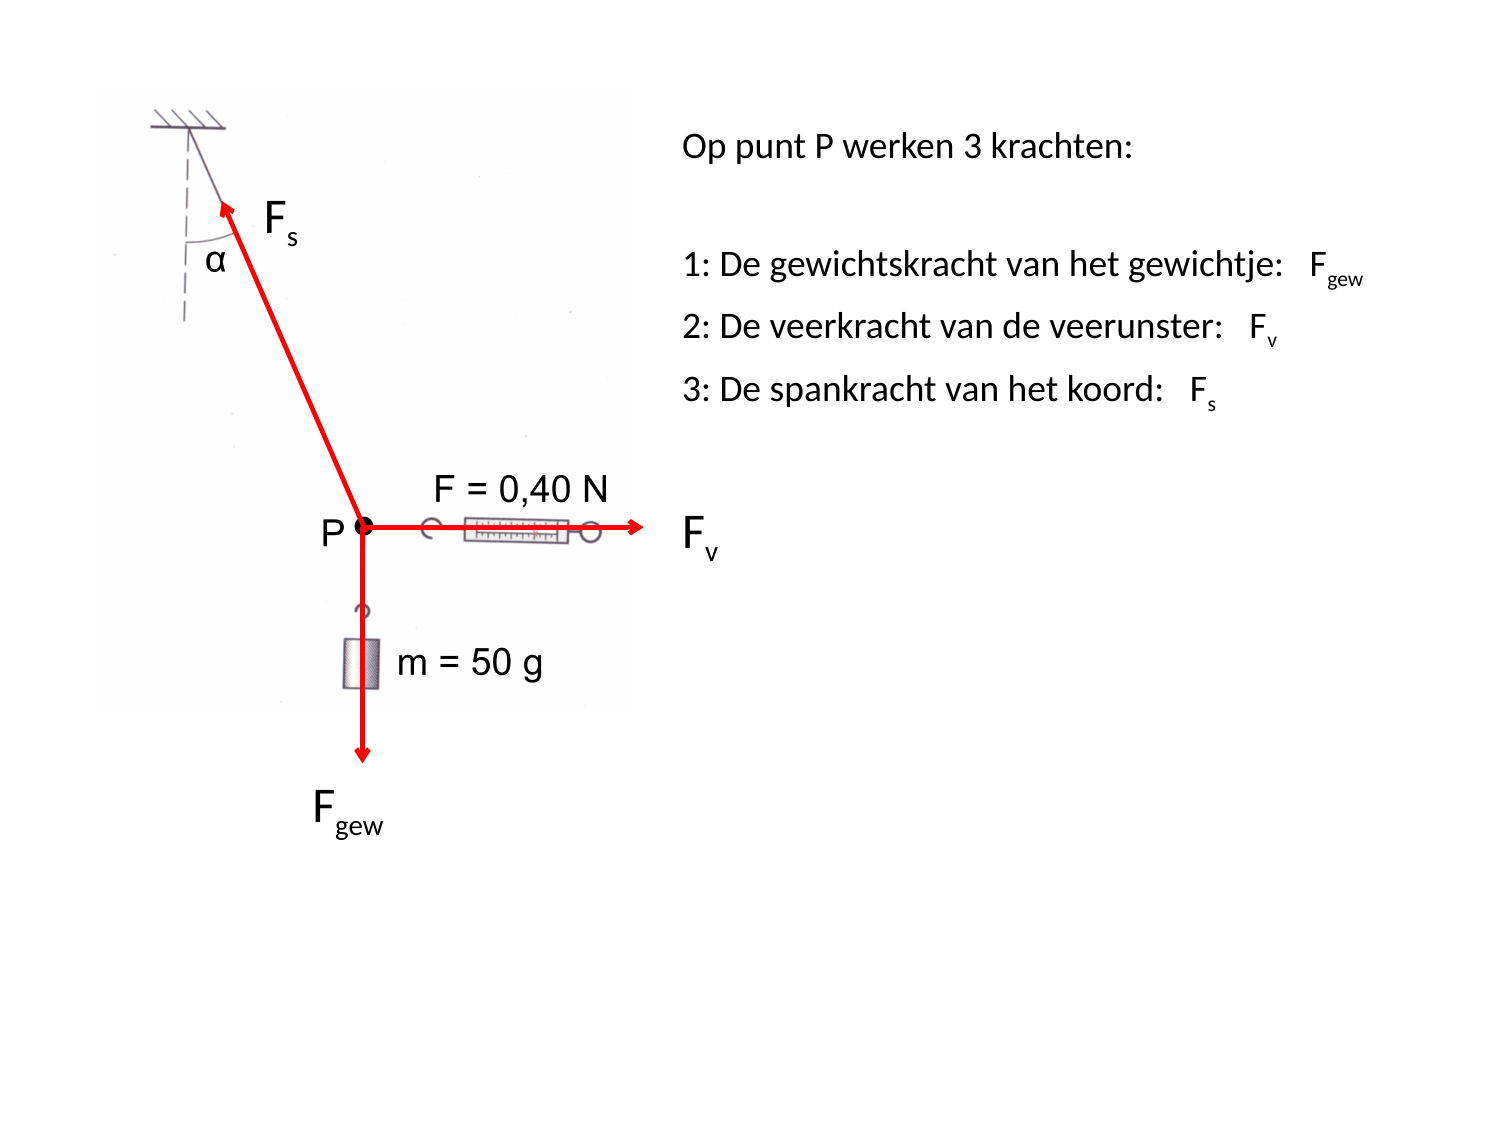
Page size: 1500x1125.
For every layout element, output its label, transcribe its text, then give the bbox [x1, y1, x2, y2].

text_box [297, 541, 428, 842]
text_box 2: De veerkracht van de veerunster: Fv [667, 293, 1424, 357]
picture [100, 89, 633, 712]
text_box 1: De gewichtskracht van het gewichtje: Fgew [667, 231, 1424, 293]
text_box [362, 491, 739, 568]
text_box Op punt P werken 3 krachten: [667, 113, 1424, 174]
picture [428, 568, 633, 712]
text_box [221, 176, 367, 533]
text_box 3: De spankracht van het koord: Fs [667, 357, 1424, 423]
